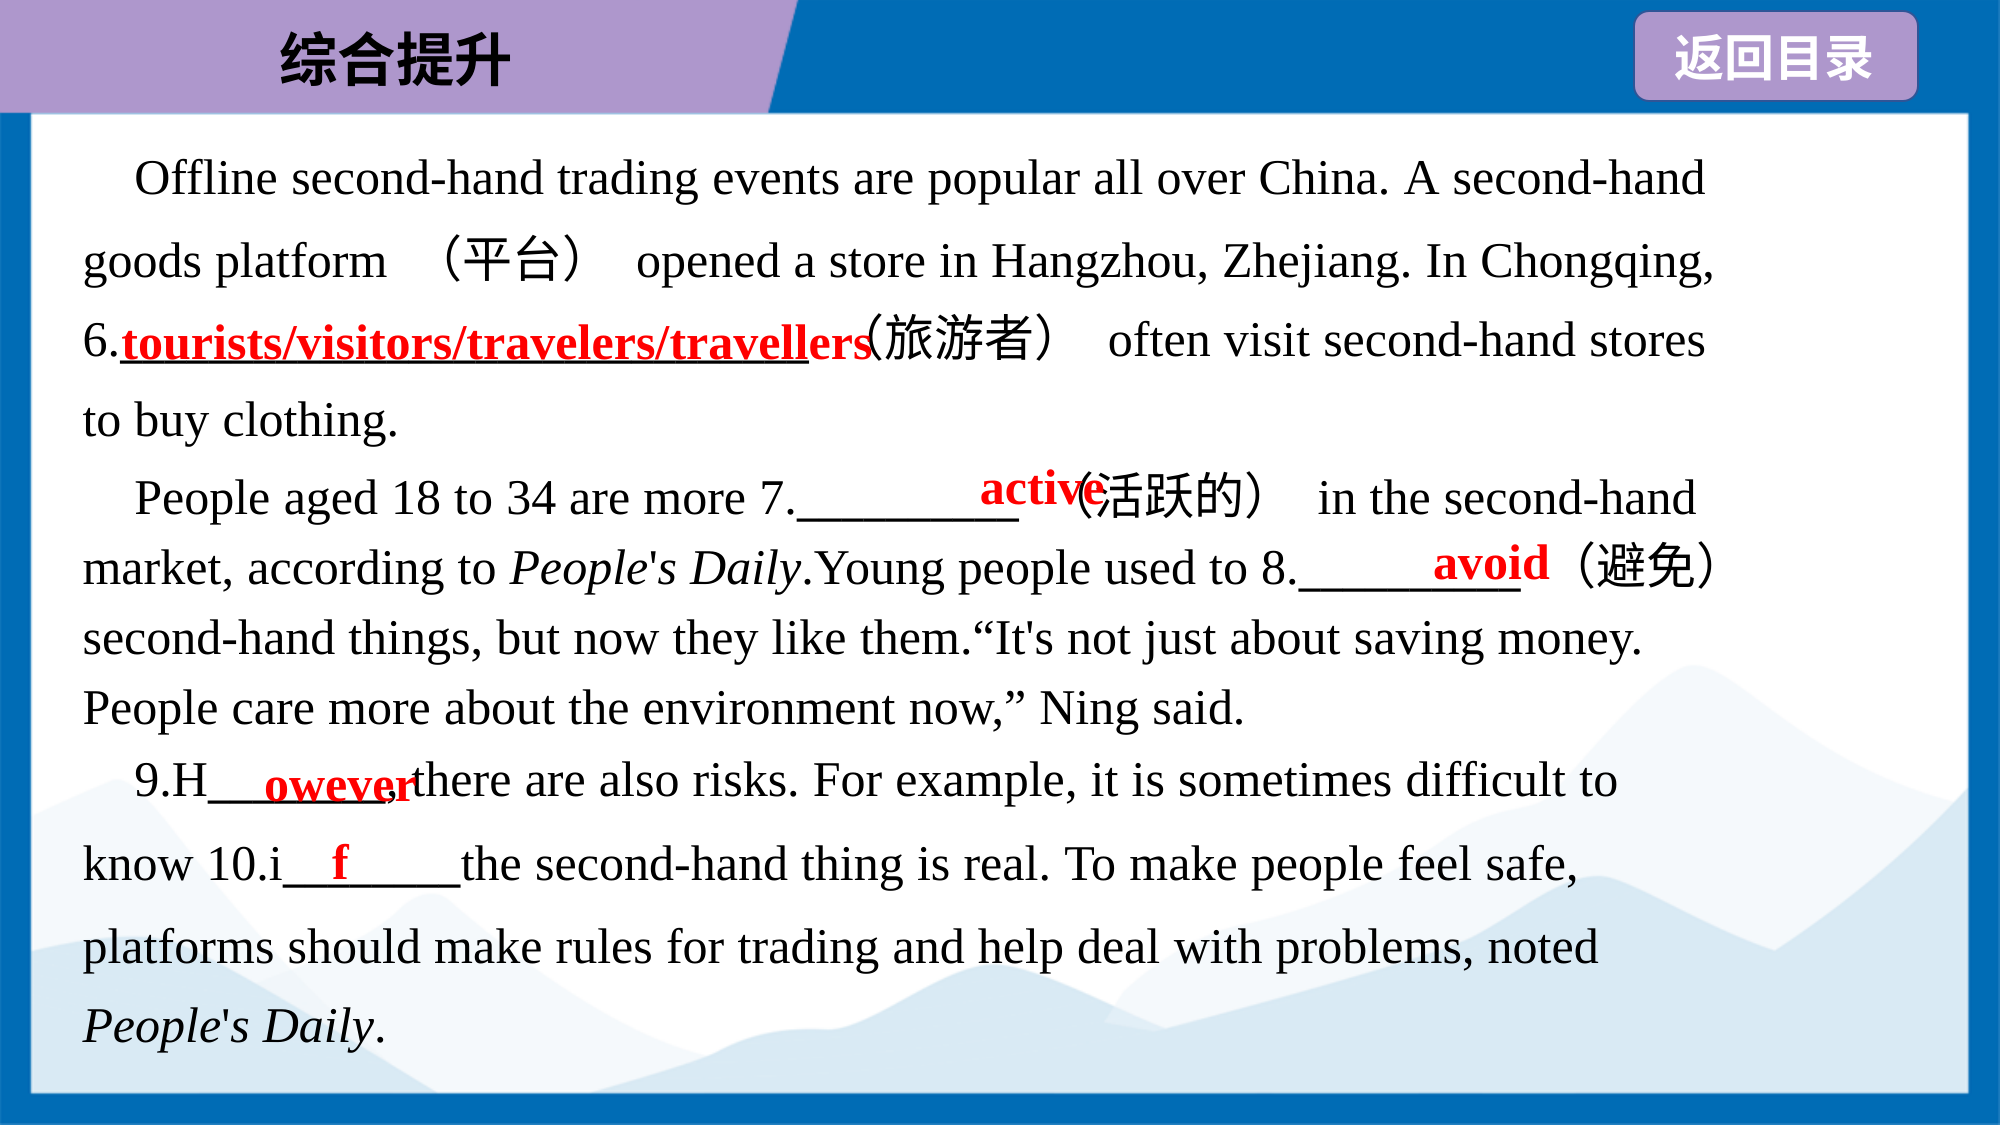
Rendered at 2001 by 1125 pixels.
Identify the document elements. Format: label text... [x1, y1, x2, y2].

text_box 9.H________, there are also risks. For example, it is sometimes difficult to know 10.i________the second-hand thing is real. To make people feel safe, platforms should make rules for trading and help deal with problems, noted People's Daily. [82, 723, 1917, 1046]
text_box avoid [1415, 502, 1568, 581]
text_box People aged 18 to 34 are more 7.__________ （活跃的） in the second-hand market, according to People's Daily.Young people used to 8.__________ （避免） second-hand things, but now they like them.“It's not just about saving money. People care more about the environment now,” Ning said. [82, 454, 1917, 723]
text_box f [314, 802, 367, 881]
text_box Offline second-hand trading events are popular all over China. A second-hand goods platform （平台） opened a store in Hangzhou, Zhejiang. In Chongqing, 6._______________________________ （旅游者） often visit second-hand stores to buy clothing. [82, 120, 1917, 360]
picture [0, 0, 2000, 1125]
text_box owever [246, 723, 435, 803]
text_box active [962, 426, 1123, 505]
text_box tourists/visitors/travelers/travellers [104, 281, 890, 361]
